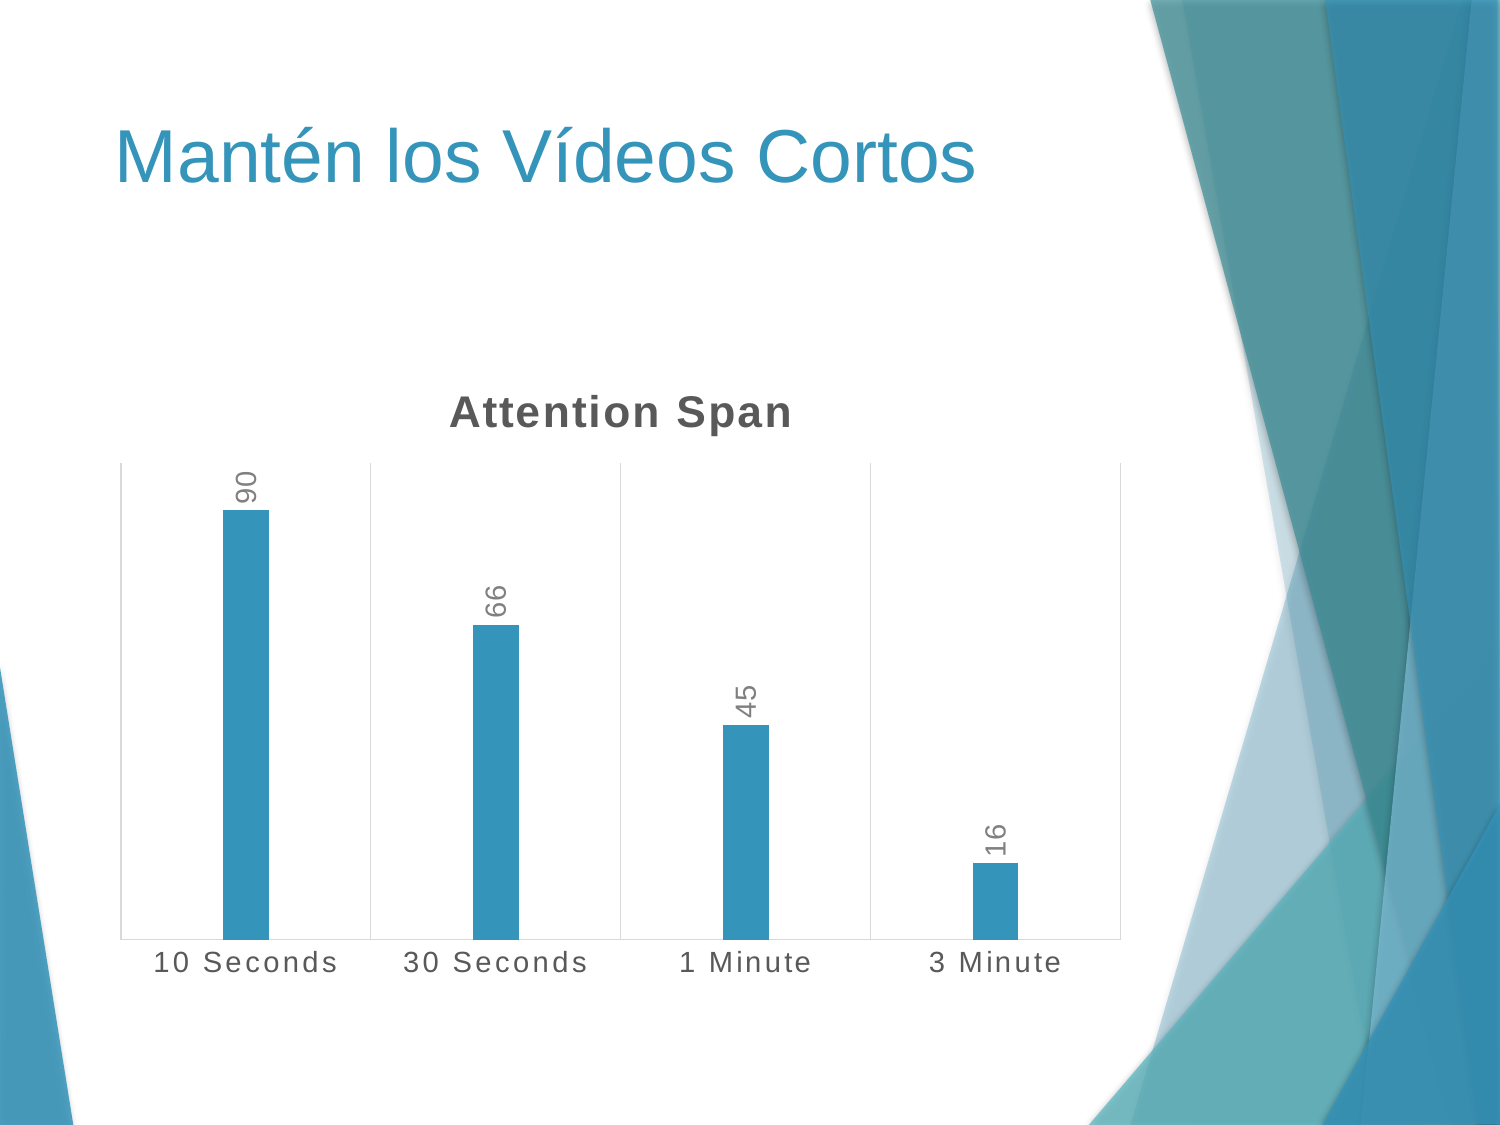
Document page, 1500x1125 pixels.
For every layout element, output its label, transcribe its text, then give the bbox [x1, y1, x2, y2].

title Mantén los Vídeos Cortos [99, 99, 1142, 317]
chart [99, 353, 1142, 992]
